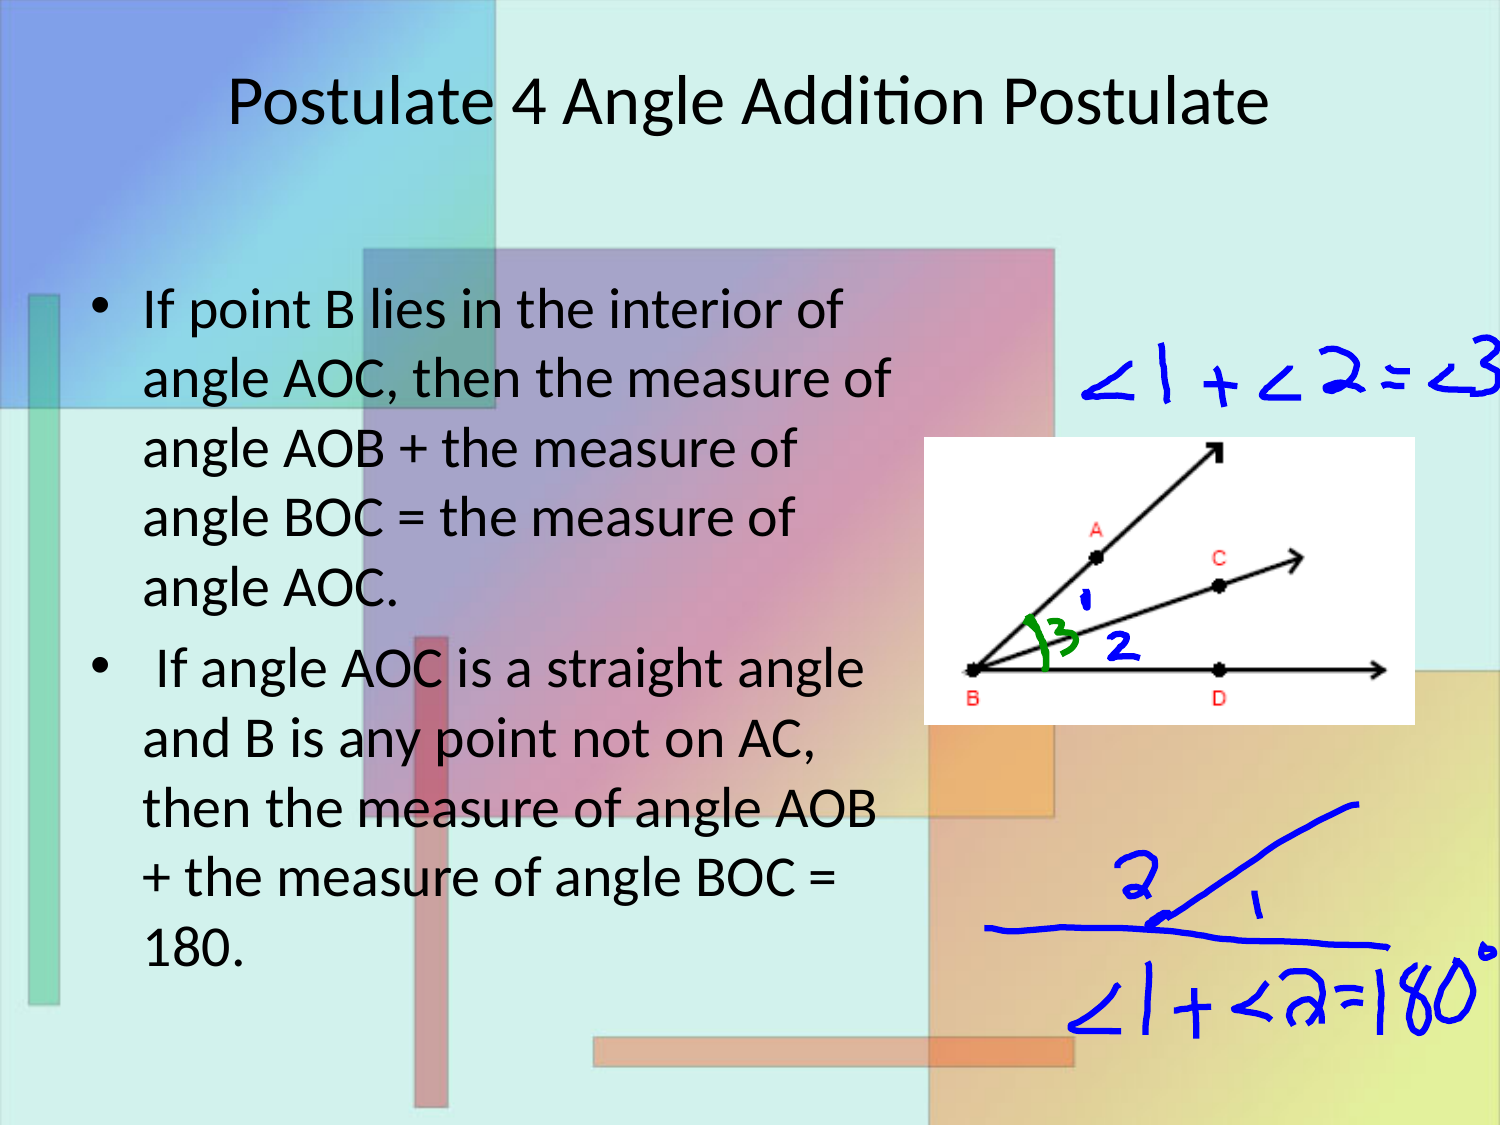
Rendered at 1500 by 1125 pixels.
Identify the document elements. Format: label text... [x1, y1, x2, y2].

text_box [1377, 969, 1383, 1035]
text_box [1146, 912, 1170, 927]
text_box [1386, 365, 1410, 372]
text_box [1381, 383, 1405, 387]
text_box [1233, 981, 1272, 1021]
text_box [1341, 1001, 1364, 1008]
text_box [1116, 852, 1156, 899]
text_box [1261, 365, 1302, 399]
text_box [1430, 363, 1470, 391]
text_box [1159, 342, 1169, 404]
text_box [1480, 942, 1495, 959]
picture [0, 0, 1500, 1125]
text_box [1401, 964, 1430, 1034]
text_box [1083, 362, 1135, 399]
text_box [1436, 958, 1474, 1022]
text_box [1214, 366, 1226, 407]
text_box [1253, 890, 1261, 919]
text_box [984, 926, 1390, 950]
list If point B lies in the interior of angle AOC, then the measure of angle AOB + the measure of angle BOC = the measure of angle AOC. If angle AOC is a straight angle and B is any point not on AC, then the measure of angle AOB + the measure of angle BOC = 180. [75, 262, 913, 1000]
text_box [1144, 961, 1150, 1035]
text_box [1334, 987, 1364, 991]
text_box [1288, 998, 1323, 1026]
text_box [1069, 983, 1122, 1032]
text_box [1193, 988, 1197, 1039]
text_box [1469, 336, 1499, 395]
text_box [1165, 803, 1360, 920]
text_box [1319, 348, 1364, 393]
title Postulate 4 Angle Addition Postulate [75, 45, 1425, 233]
text_box [1280, 970, 1324, 1008]
text_box [1173, 1006, 1194, 1012]
text_box [1222, 383, 1238, 387]
